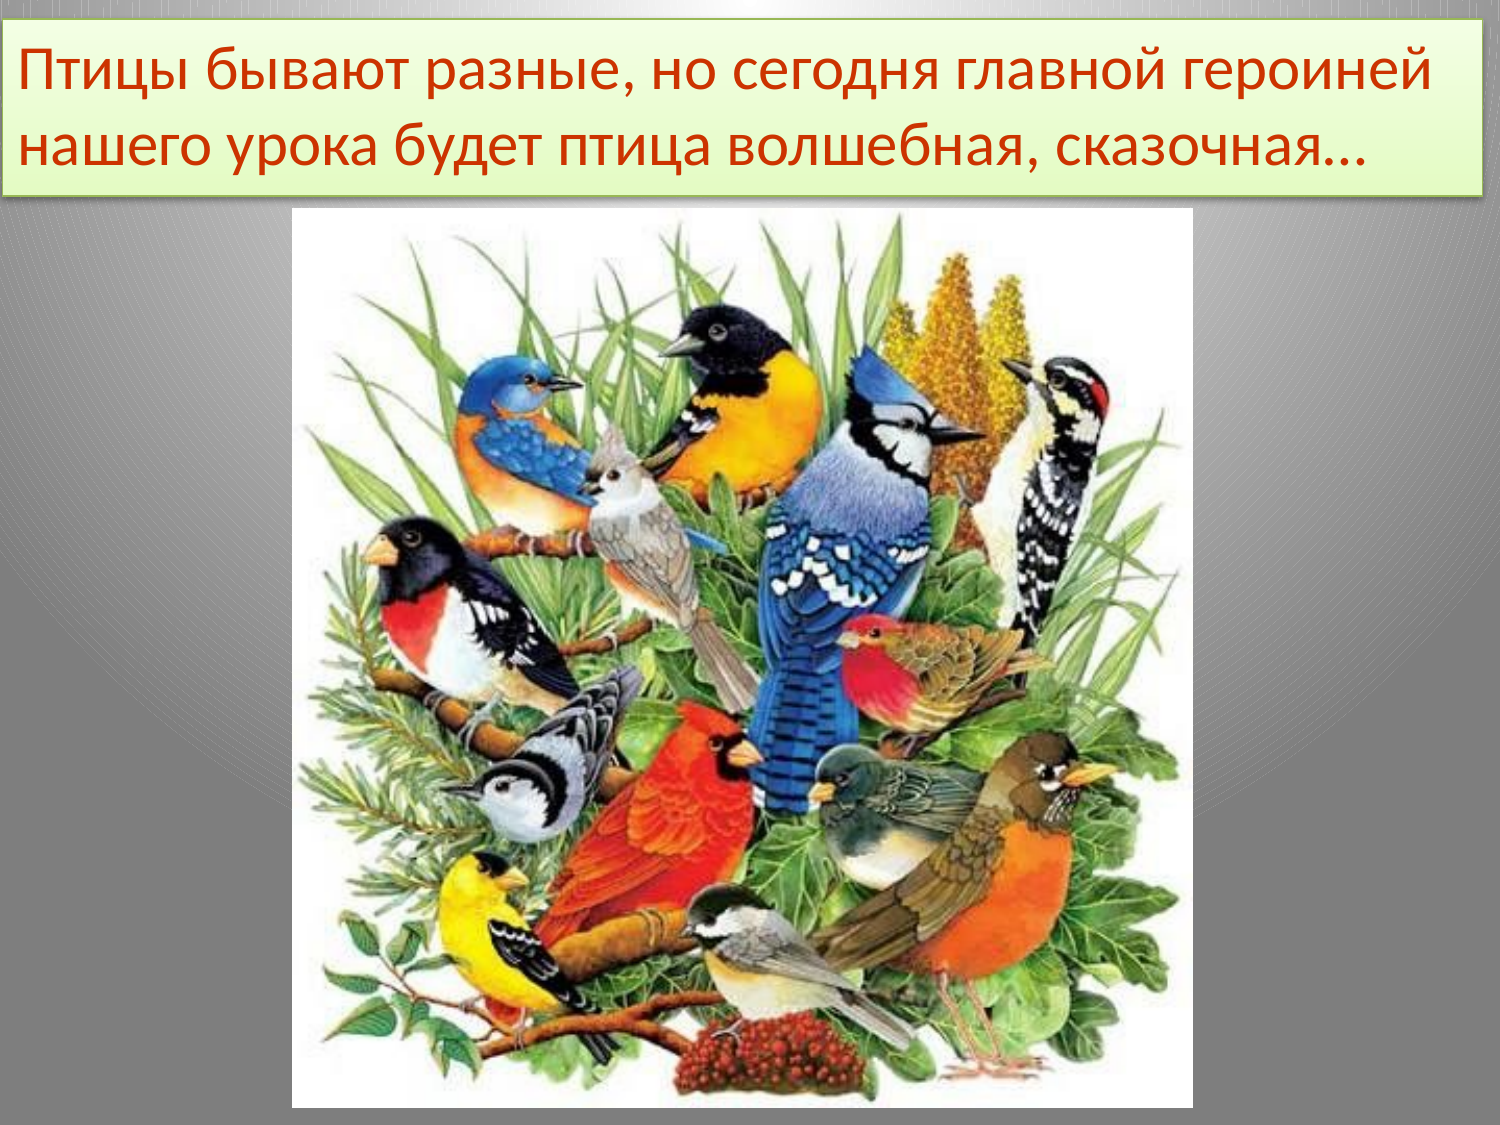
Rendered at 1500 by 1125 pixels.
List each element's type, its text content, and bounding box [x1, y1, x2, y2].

list Птицы бывают разные, но сегодня главной героиней нашего урока будет птица волшебная, сказочная… [2, 18, 1483, 197]
picture [292, 207, 1193, 1109]
